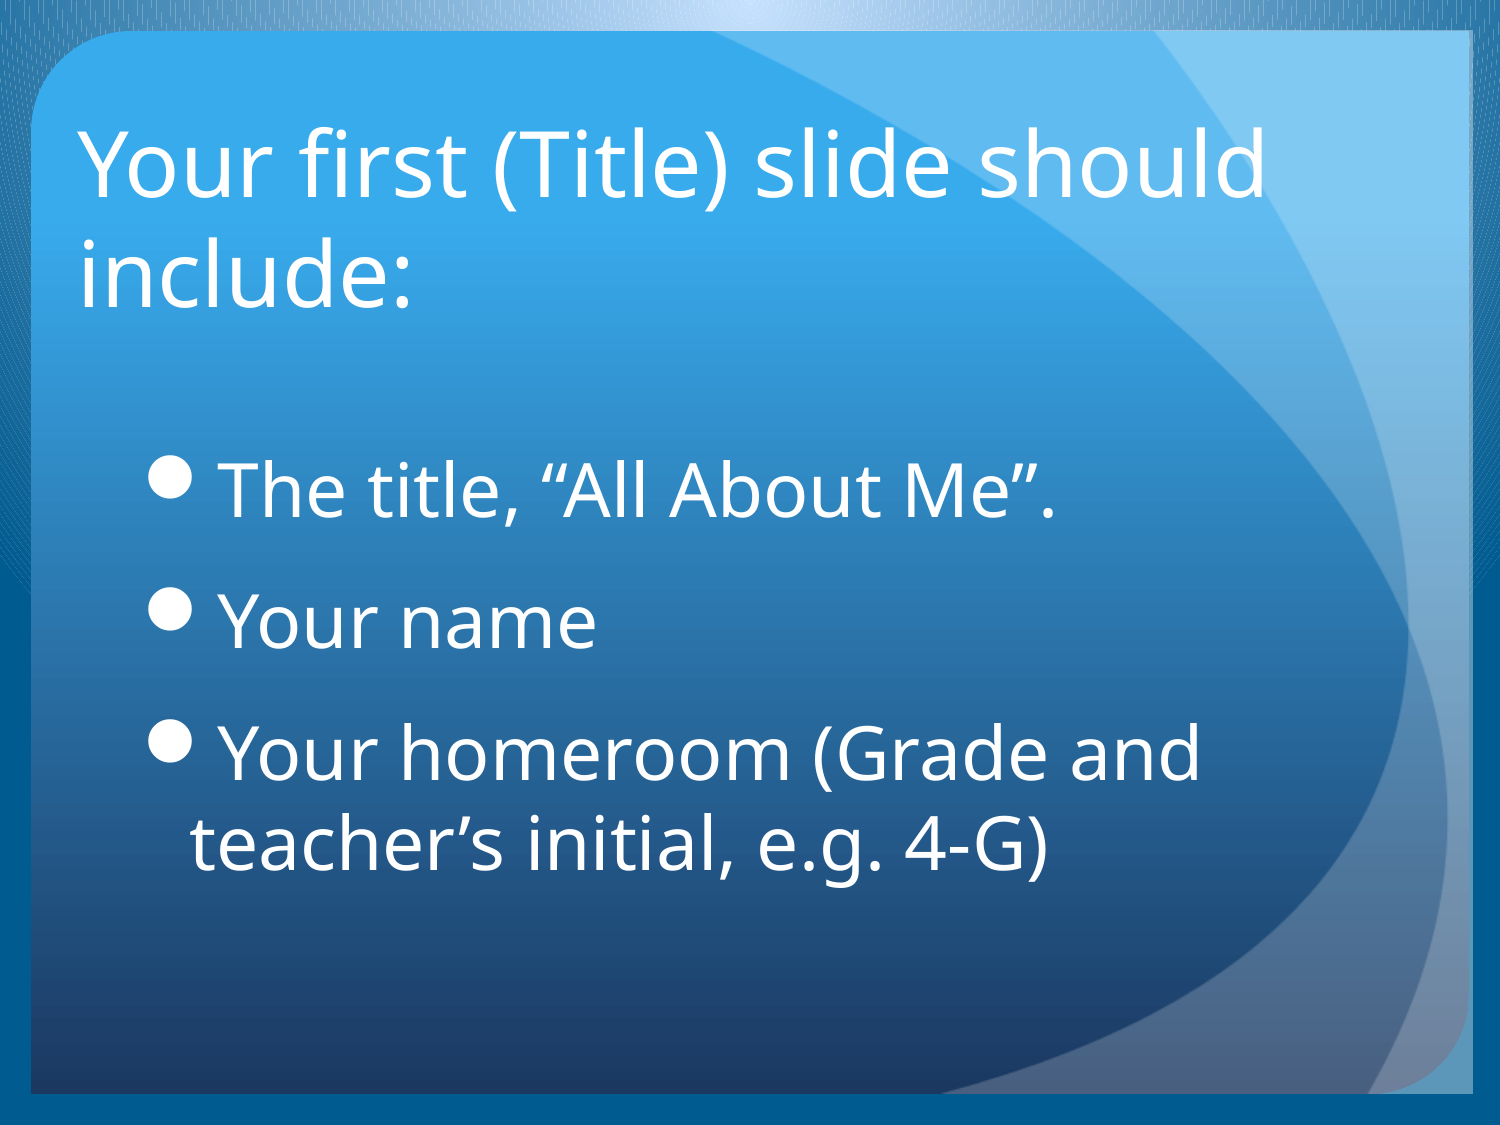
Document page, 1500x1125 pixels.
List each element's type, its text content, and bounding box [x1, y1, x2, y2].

list The title, “All About Me”. Your name Your homeroom (Grade and teacher’s initial, e.g. 4-G) [127, 434, 1372, 1025]
title Your first (Title) slide should include: [62, 62, 1438, 334]
picture [24, 30, 1473, 1094]
